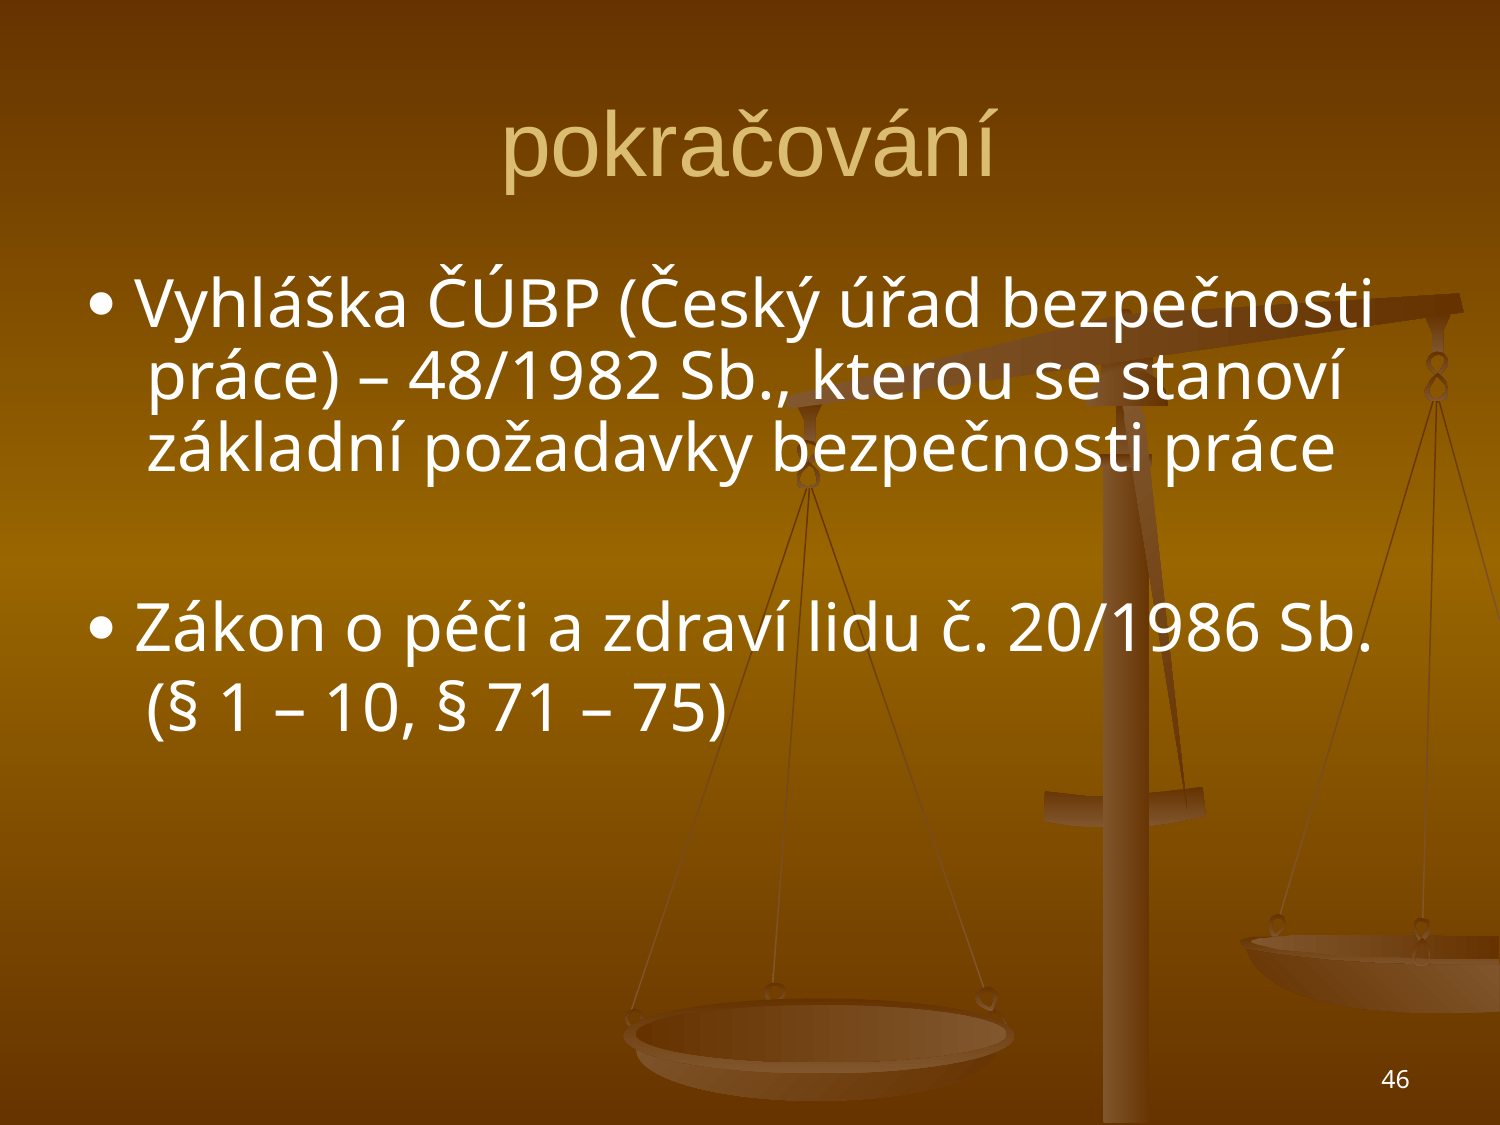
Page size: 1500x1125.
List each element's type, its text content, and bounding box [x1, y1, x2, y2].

list  Vyhláška ČÚBP (Český úřad bezpečnosti práce) – 48/1982 Sb., kterou se stanoví základní požadavky bezpečnosti práce  Zákon o péči a zdraví lidu č. 20/1986 Sb. (§ 1 – 10, § 71 – 75) [74, 262, 1426, 1006]
slide_number 46 [1074, 1029, 1426, 1106]
title pokračování [74, 45, 1426, 234]
